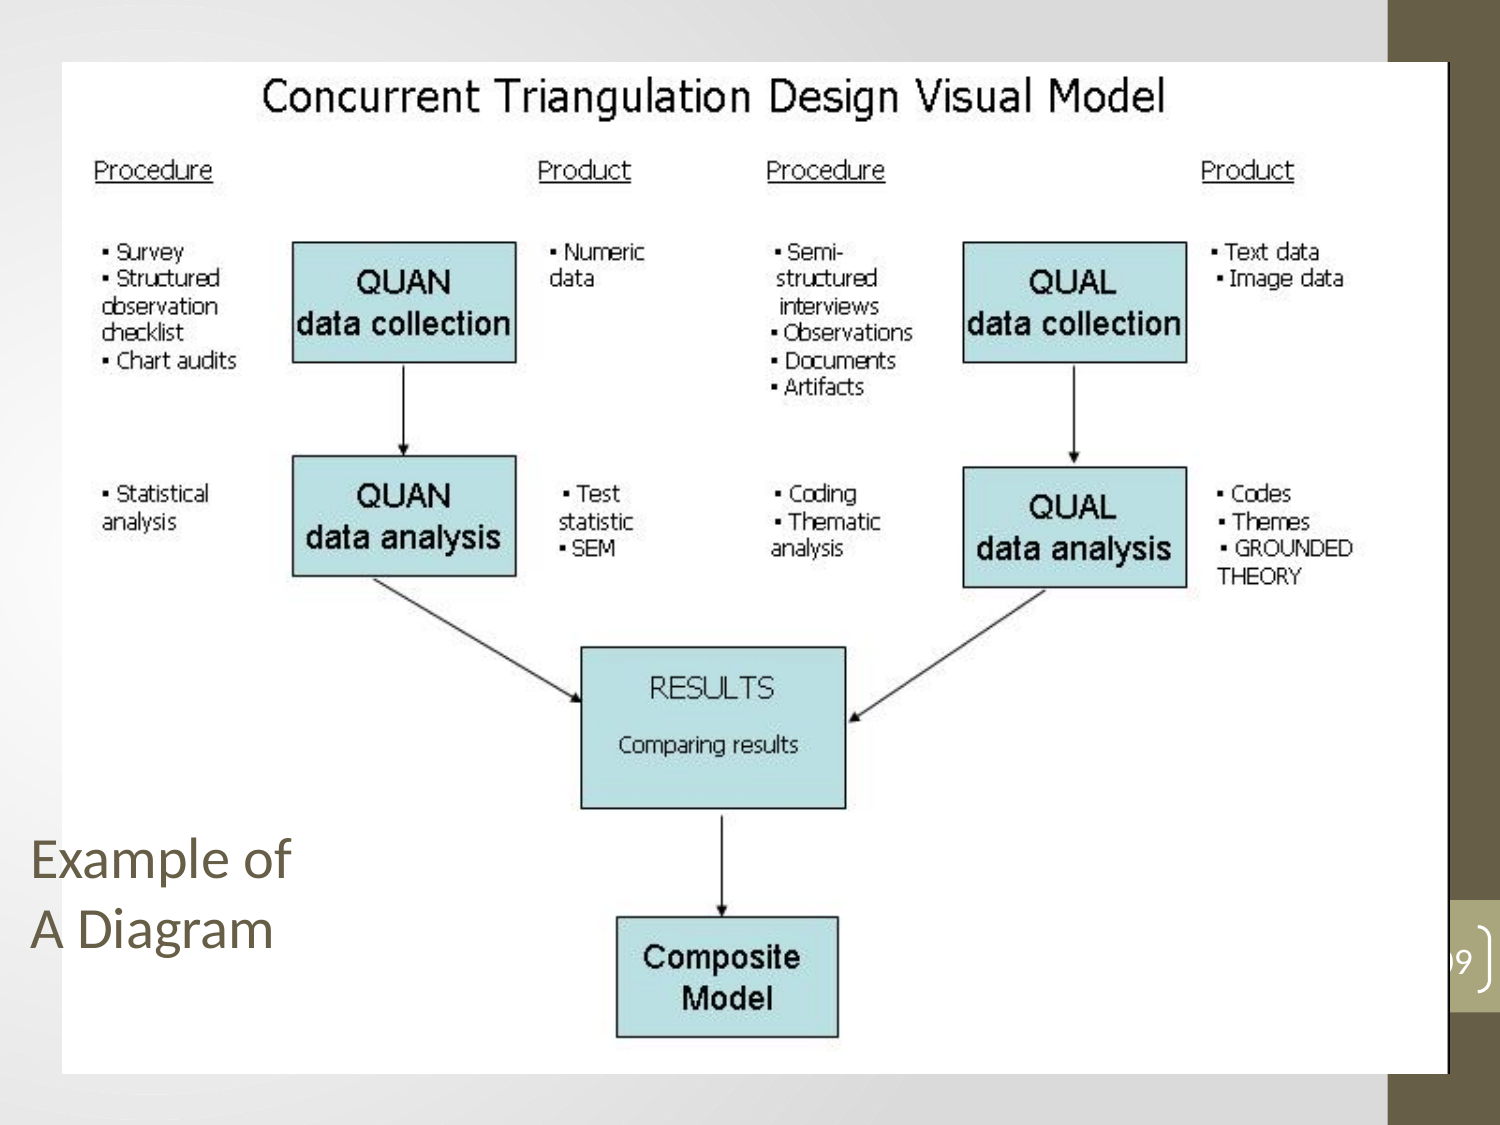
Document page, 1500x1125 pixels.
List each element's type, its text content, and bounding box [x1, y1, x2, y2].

text_box Example of A Diagram [15, 812, 59, 968]
slide_number 109 [1461, 925, 1492, 994]
picture [61, 61, 1451, 1075]
